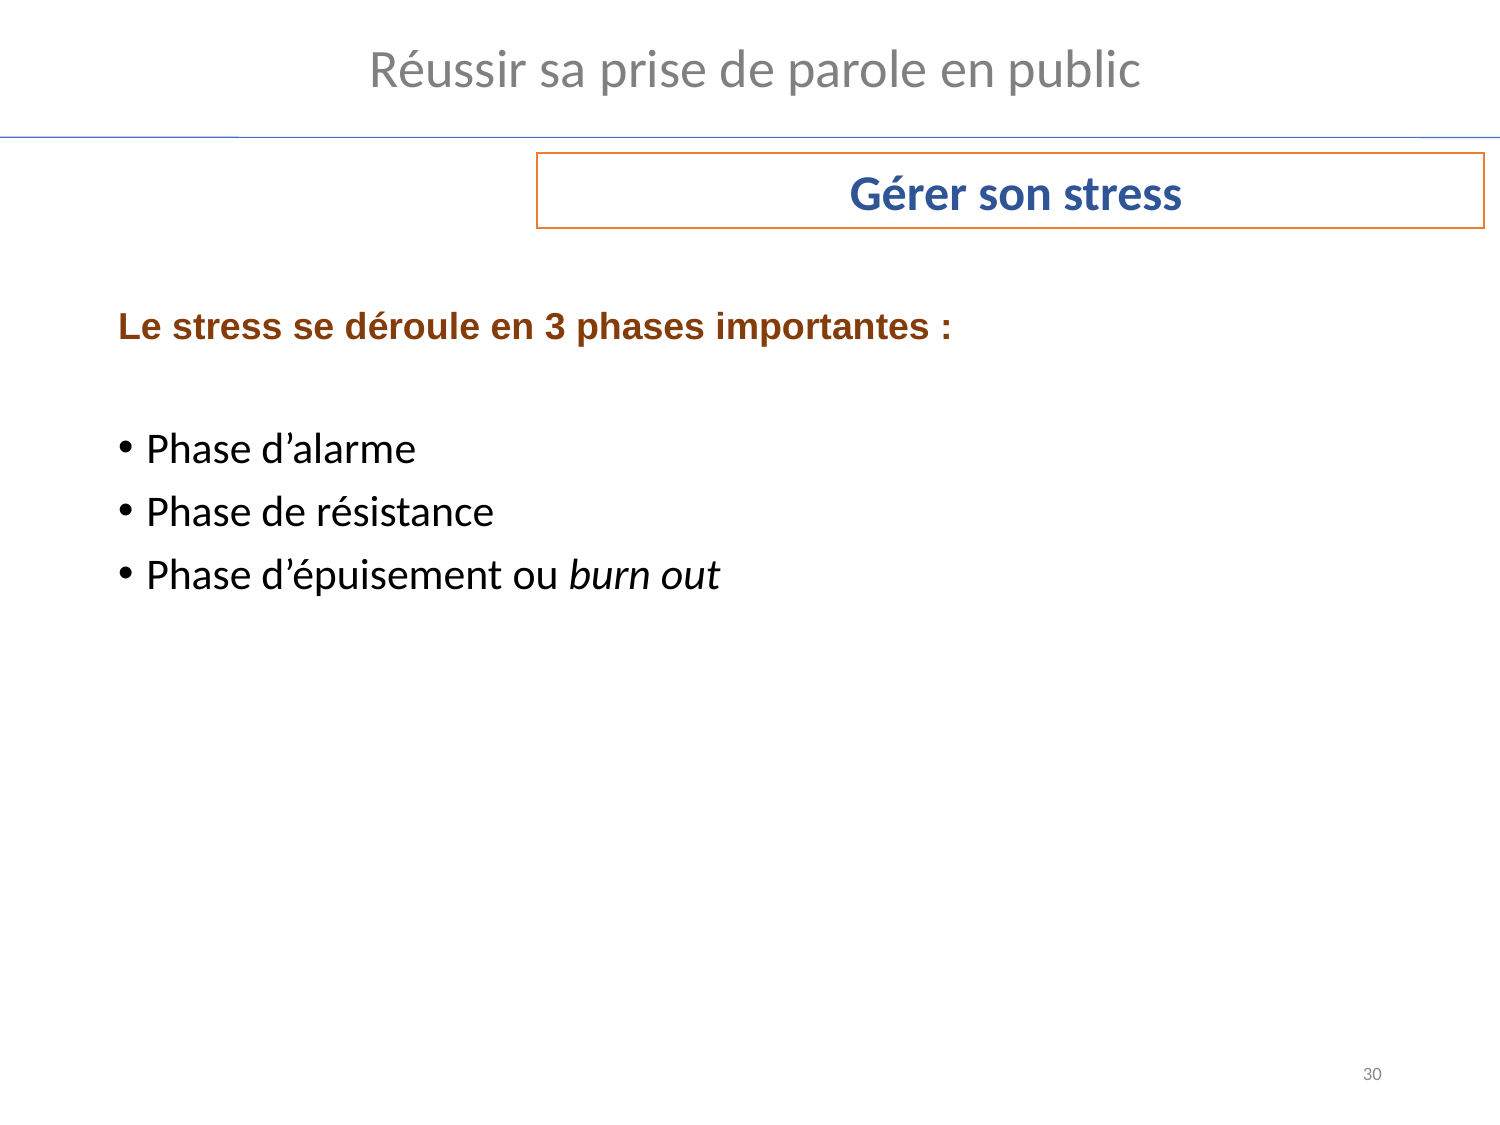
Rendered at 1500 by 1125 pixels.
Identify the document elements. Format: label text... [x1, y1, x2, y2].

text_box Gérer son stress [536, 152, 1485, 229]
slide_number 30 [1059, 1042, 1397, 1103]
text_box Le stress se déroule en 3 phases importantes : Phase d’alarme Phase de résistance Phase d’épuisement ou burn out [103, 299, 1397, 669]
text_box Réussir sa prise de parole en public [11, 25, 1500, 106]
